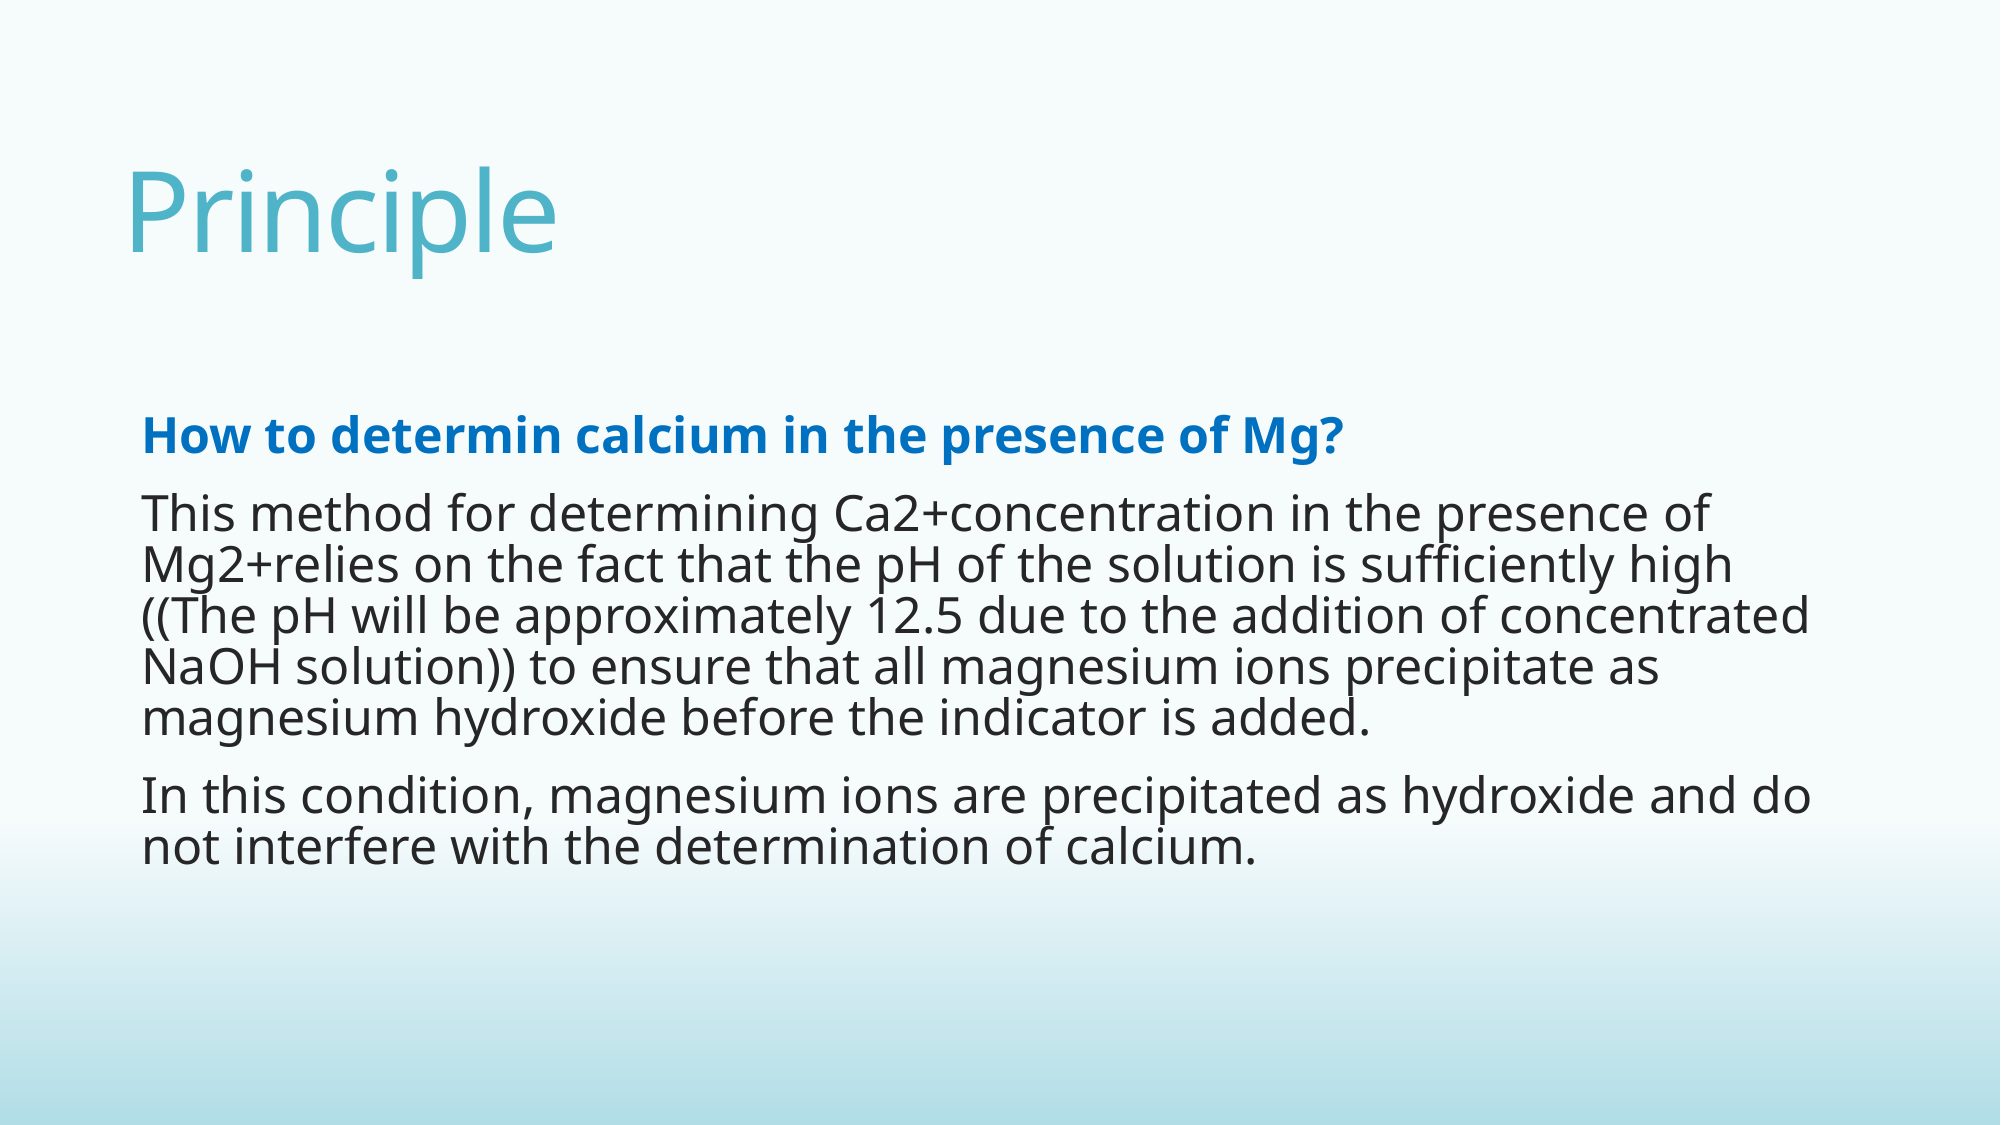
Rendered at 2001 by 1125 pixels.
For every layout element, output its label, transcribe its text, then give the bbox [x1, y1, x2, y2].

list How to determin calcium in the presence of Mg? This method for determining Ca2+concentration in the presence of Mg2+relies on the fact that the pH of the solution is sufficiently high ((The pH will be approximately 12.5 due to the addition of concentrated NaOH solution)) to ensure that all magnesium ions precipitate as magnesium hydroxide before the indicator is added. In this condition, magnesium ions are precipitated as hydroxide and do not interfere with the determination of calcium. [110, 404, 1875, 1023]
title Principle [107, 81, 1875, 354]
